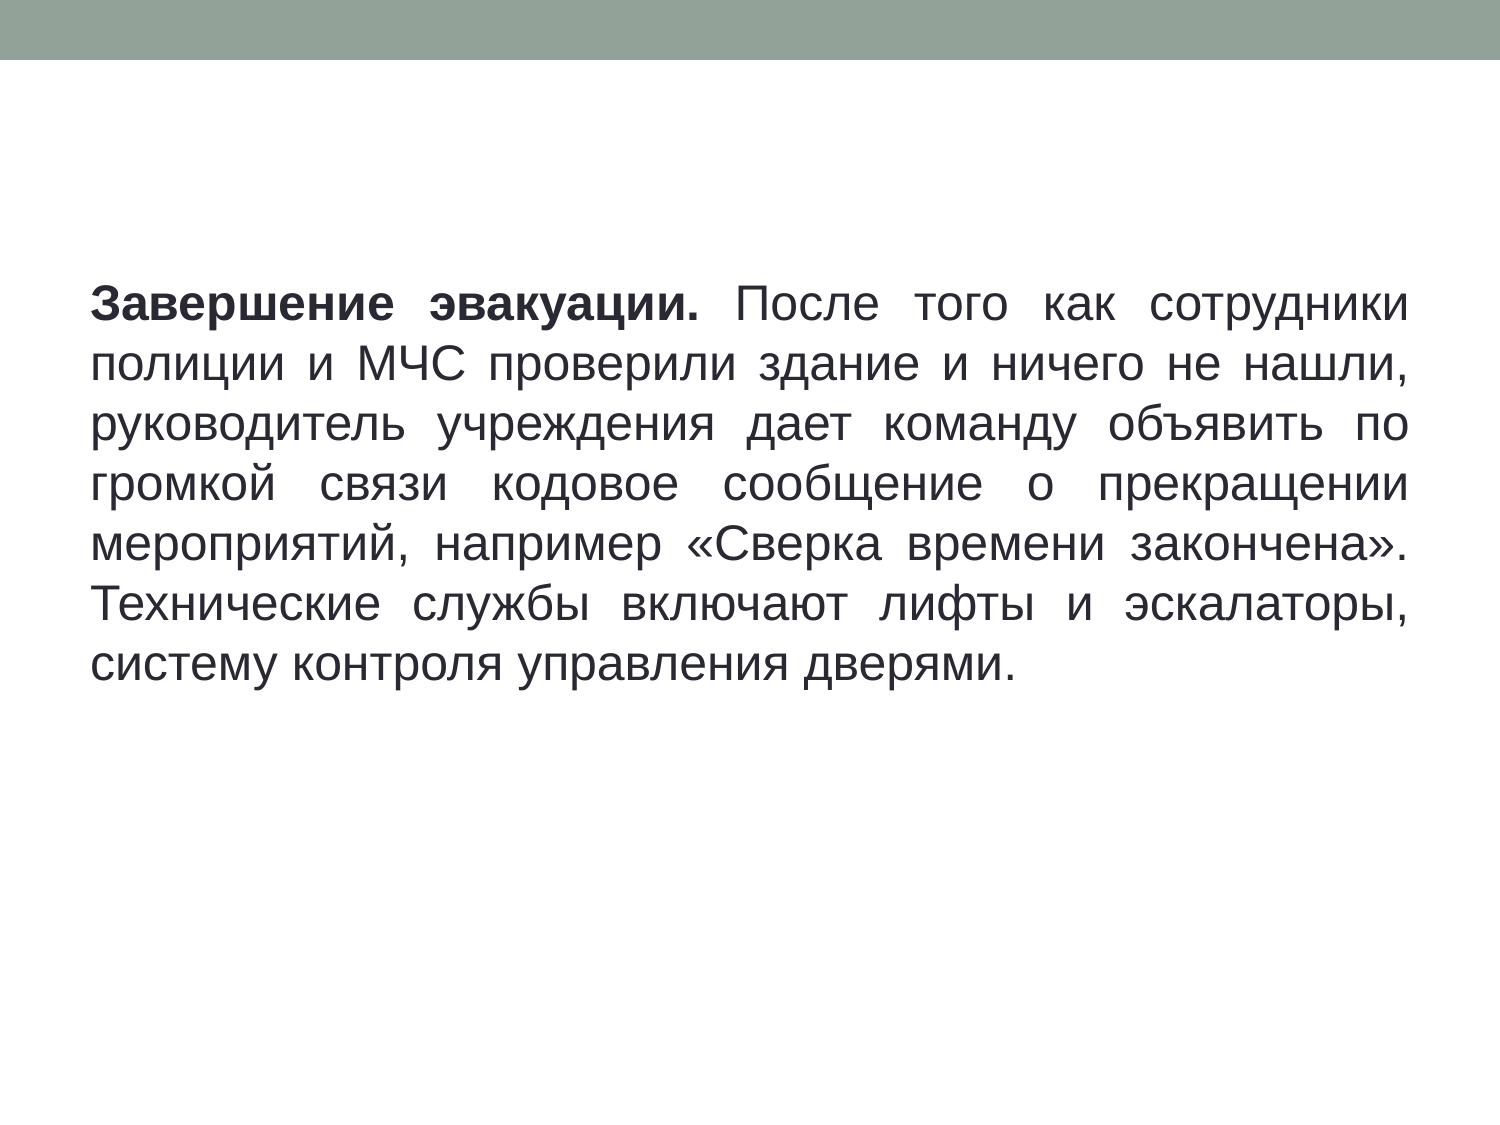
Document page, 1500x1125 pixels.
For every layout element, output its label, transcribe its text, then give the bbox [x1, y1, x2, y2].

list Завершение эвакуации. После того как сотрудники полиции и МЧС проверили здание и ничего не нашли, руководитель учреждения дает команду объявить по громкой связи кодовое сообщение о прекращении мероприятий, например «Сверка времени закончена». Технические службы включают лифты и эскалаторы, систему контроля управления дверями. [75, 262, 1425, 1063]
